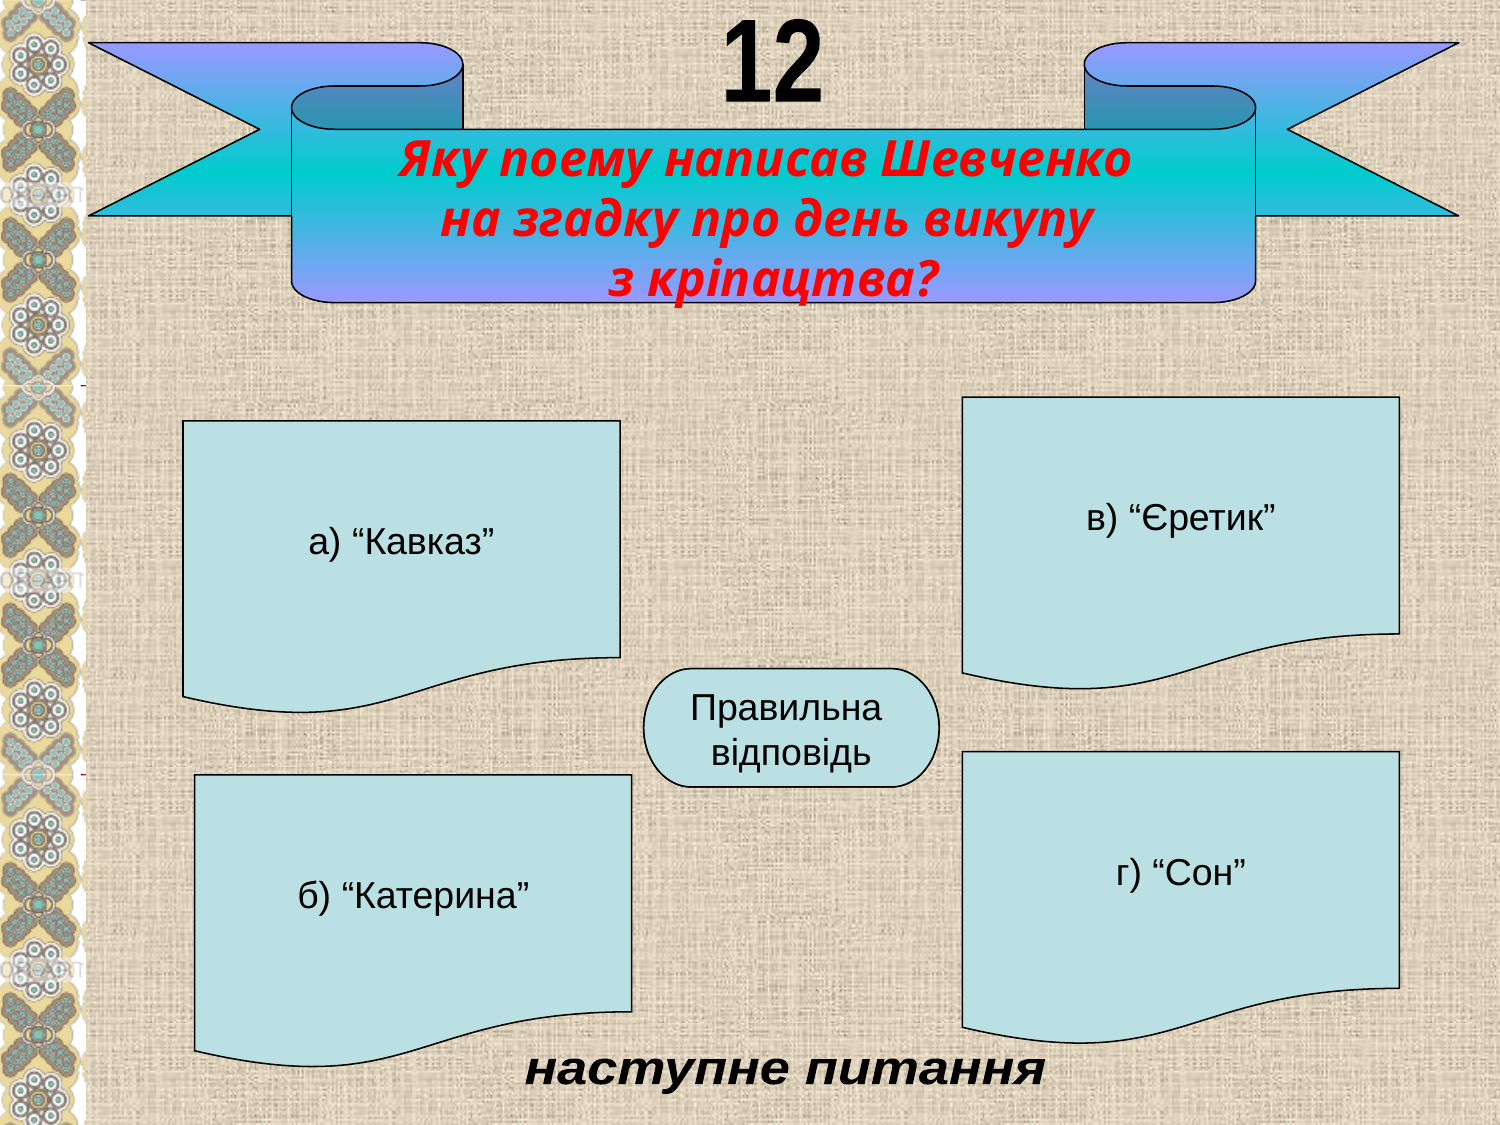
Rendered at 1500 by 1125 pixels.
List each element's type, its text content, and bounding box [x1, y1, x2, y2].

text_box Яку поему написав Шевченко на згадку про день викупу з кріпацтва? [90, 42, 1459, 303]
picture [0, 0, 1500, 1125]
text_box Правильна відповідь [643, 668, 940, 787]
text_box а) “Кавказ” [183, 420, 621, 713]
text_box б) “Катерина” [194, 774, 632, 1067]
text_box в) “Єретик” [962, 397, 1400, 689]
text_box г) “Сон” [962, 751, 1400, 1044]
